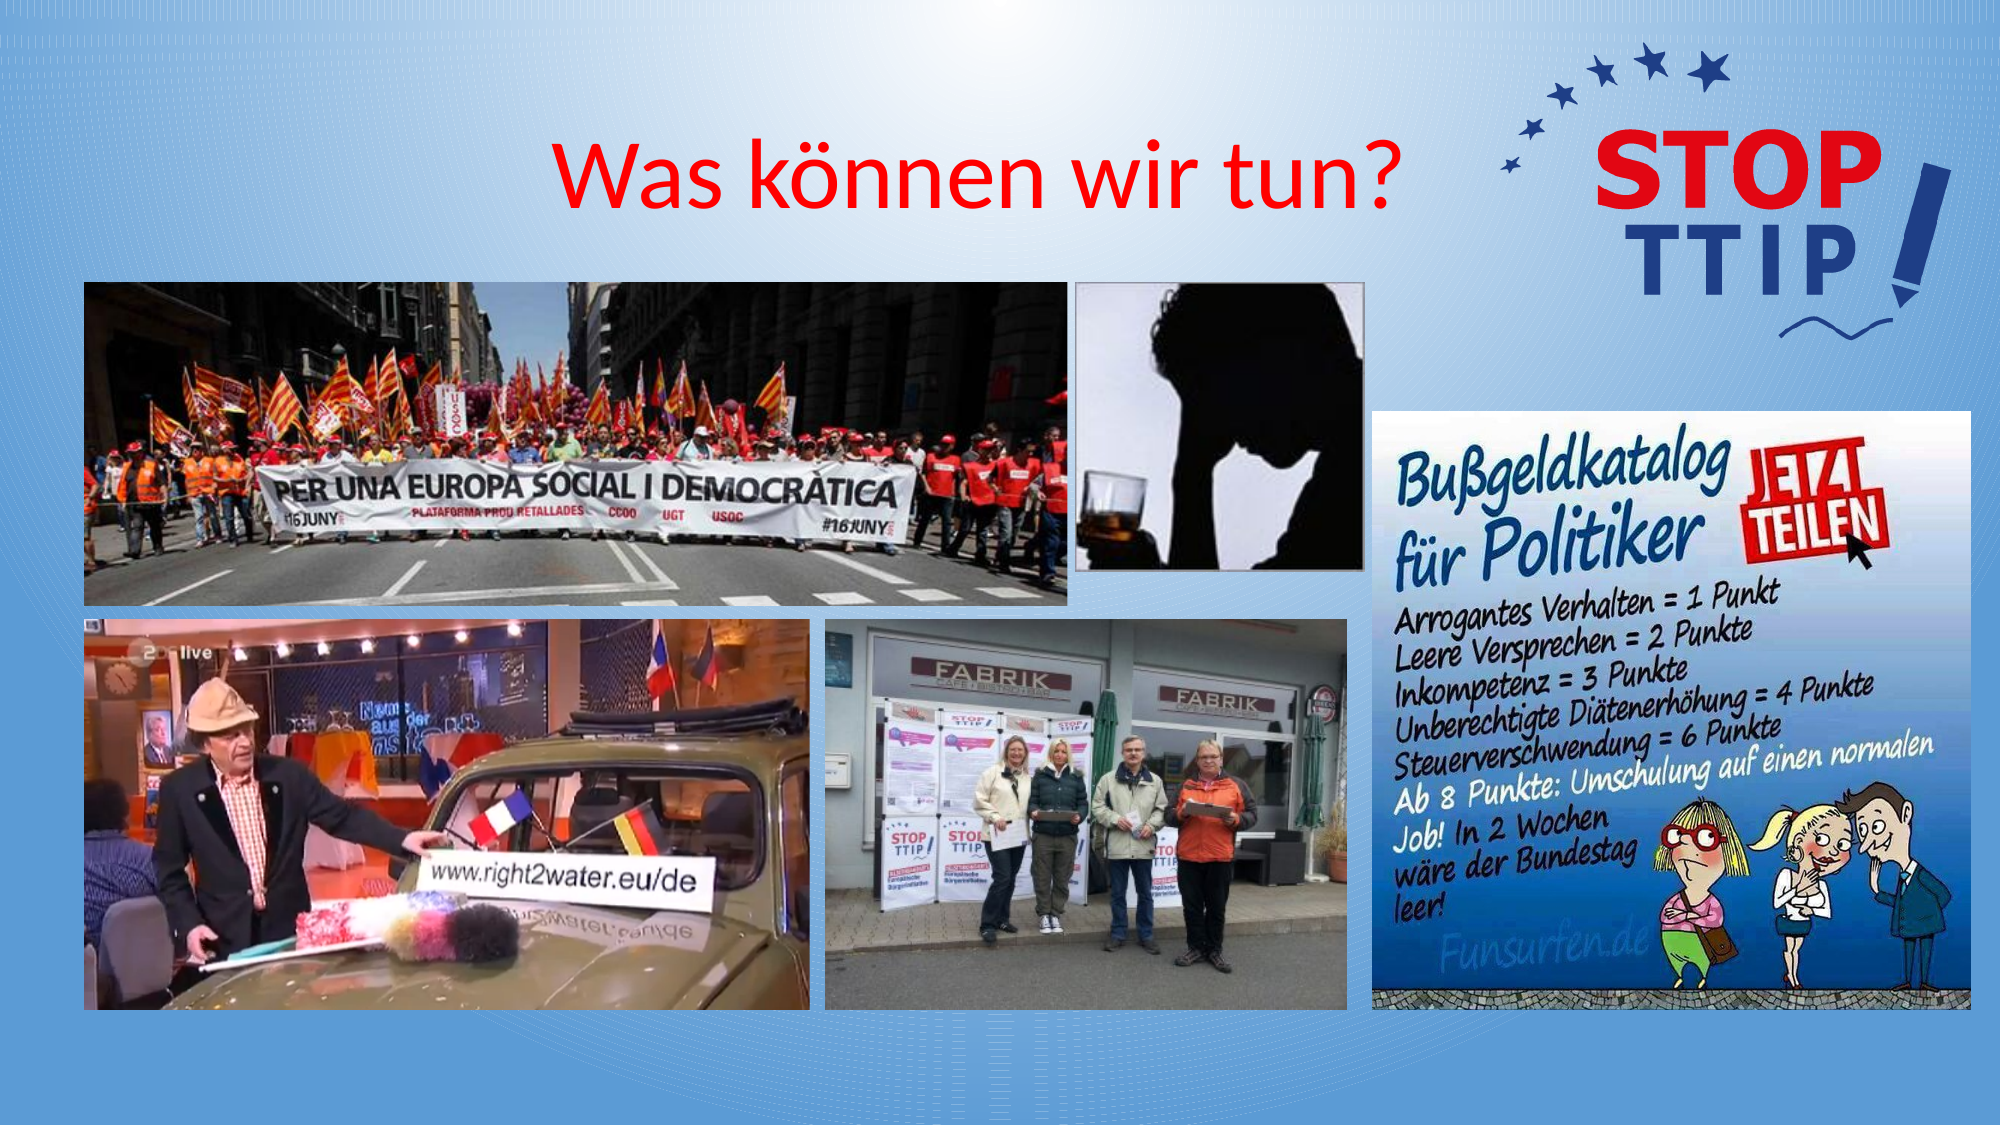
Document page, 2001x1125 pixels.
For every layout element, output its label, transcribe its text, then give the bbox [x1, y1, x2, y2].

picture [1478, 31, 1971, 346]
picture [825, 619, 1347, 1010]
picture [1372, 411, 1971, 1010]
picture [83, 282, 1068, 606]
text_box Was können wir tun? [242, 101, 1478, 236]
picture [84, 619, 810, 1010]
picture [1075, 282, 1365, 572]
